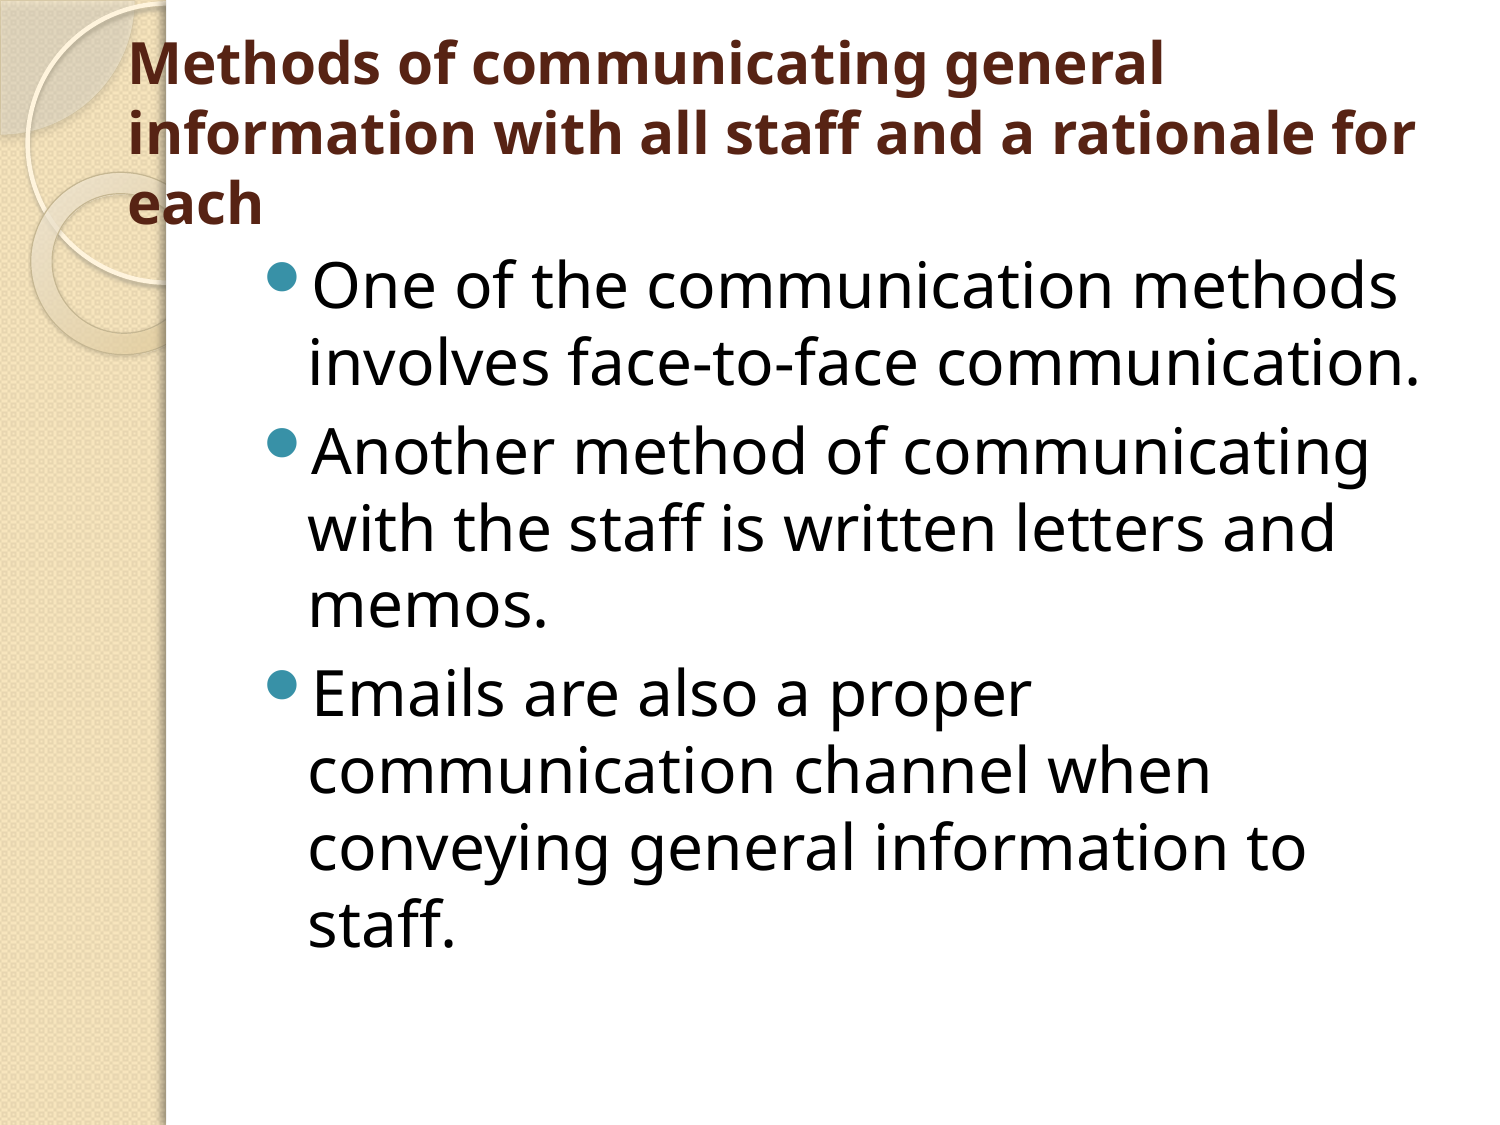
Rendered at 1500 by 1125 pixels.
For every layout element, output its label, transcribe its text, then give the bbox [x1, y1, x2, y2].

title Methods of communicating general information with all staff and a rationale for each [112, 37, 1463, 225]
list One of the communication methods involves face-to-face communication. Another method of communicating with the staff is written letters and memos. Emails are also a proper communication channel when conveying general information to staff. [235, 237, 1466, 1025]
